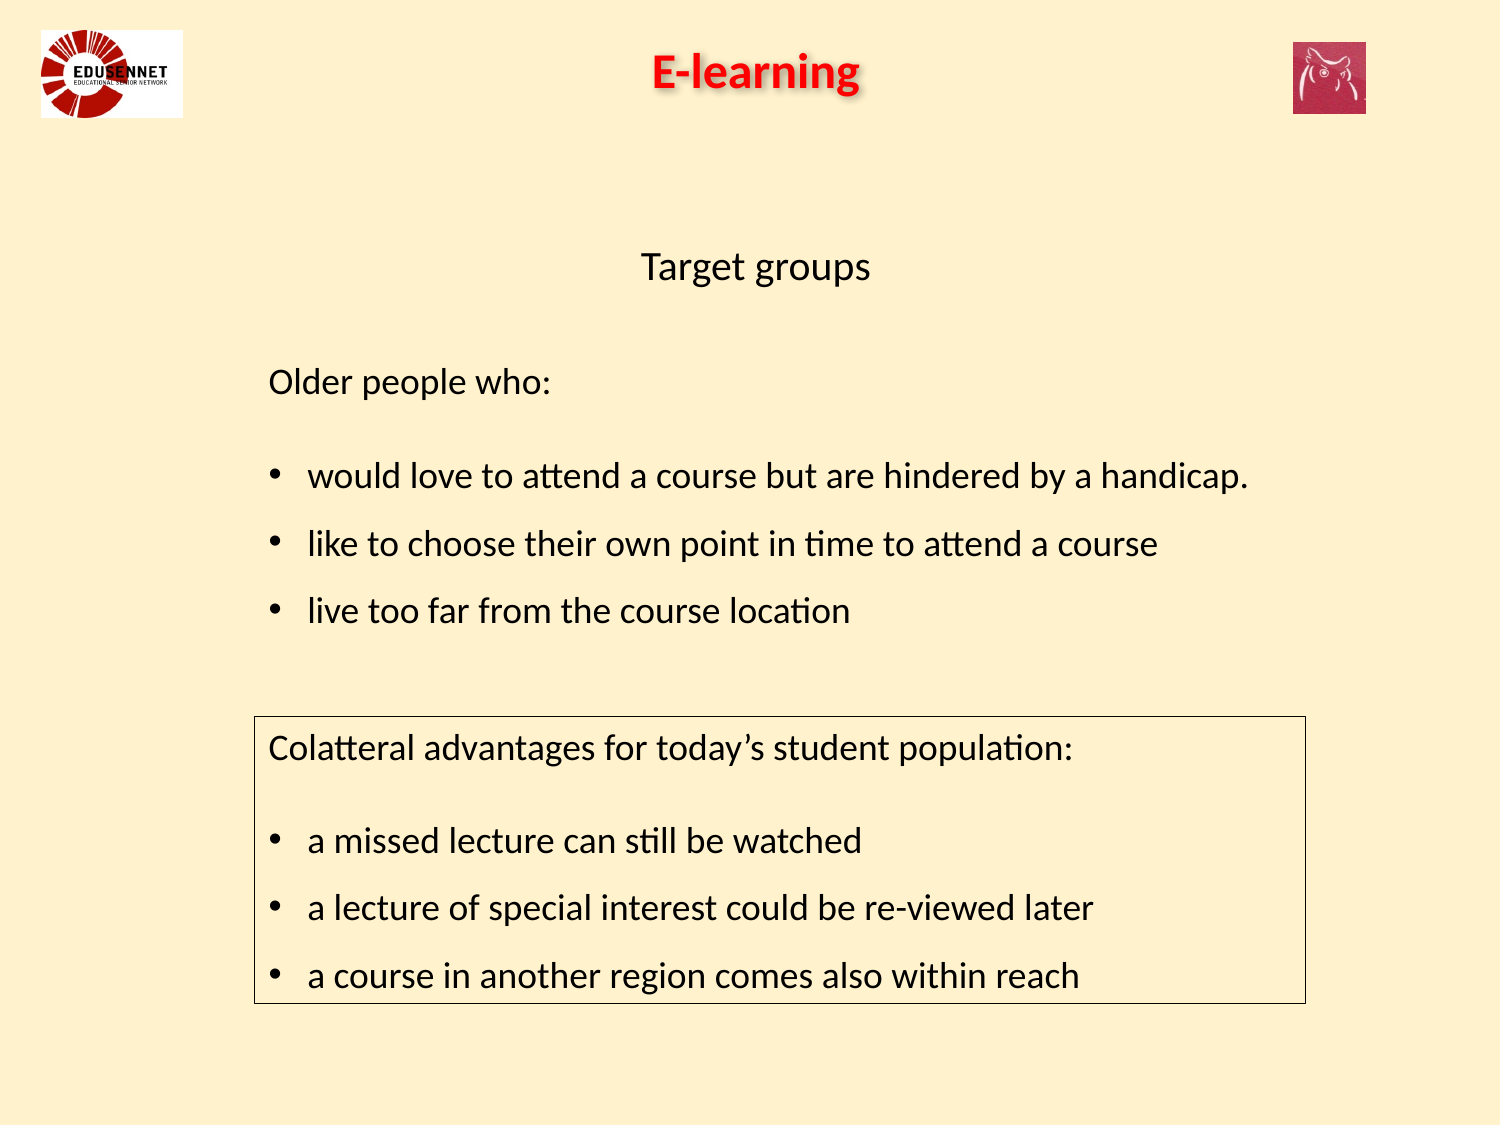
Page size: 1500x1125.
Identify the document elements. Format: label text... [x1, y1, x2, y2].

picture [1293, 42, 1367, 114]
text_box Target groups [324, 231, 1187, 297]
text_box Older people who: would love to attend a course but are hindered by a handicap. like to choose their own point in time to attend a course live too far from the course location [253, 349, 1306, 684]
picture [40, 30, 184, 118]
text_box Colatteral advantages for today’s student population: a missed lecture can still be watched a lecture of special interest could be re-viewed later a course in another region comes also within reach [253, 715, 1306, 1004]
text_box E-learning [561, 30, 951, 106]
